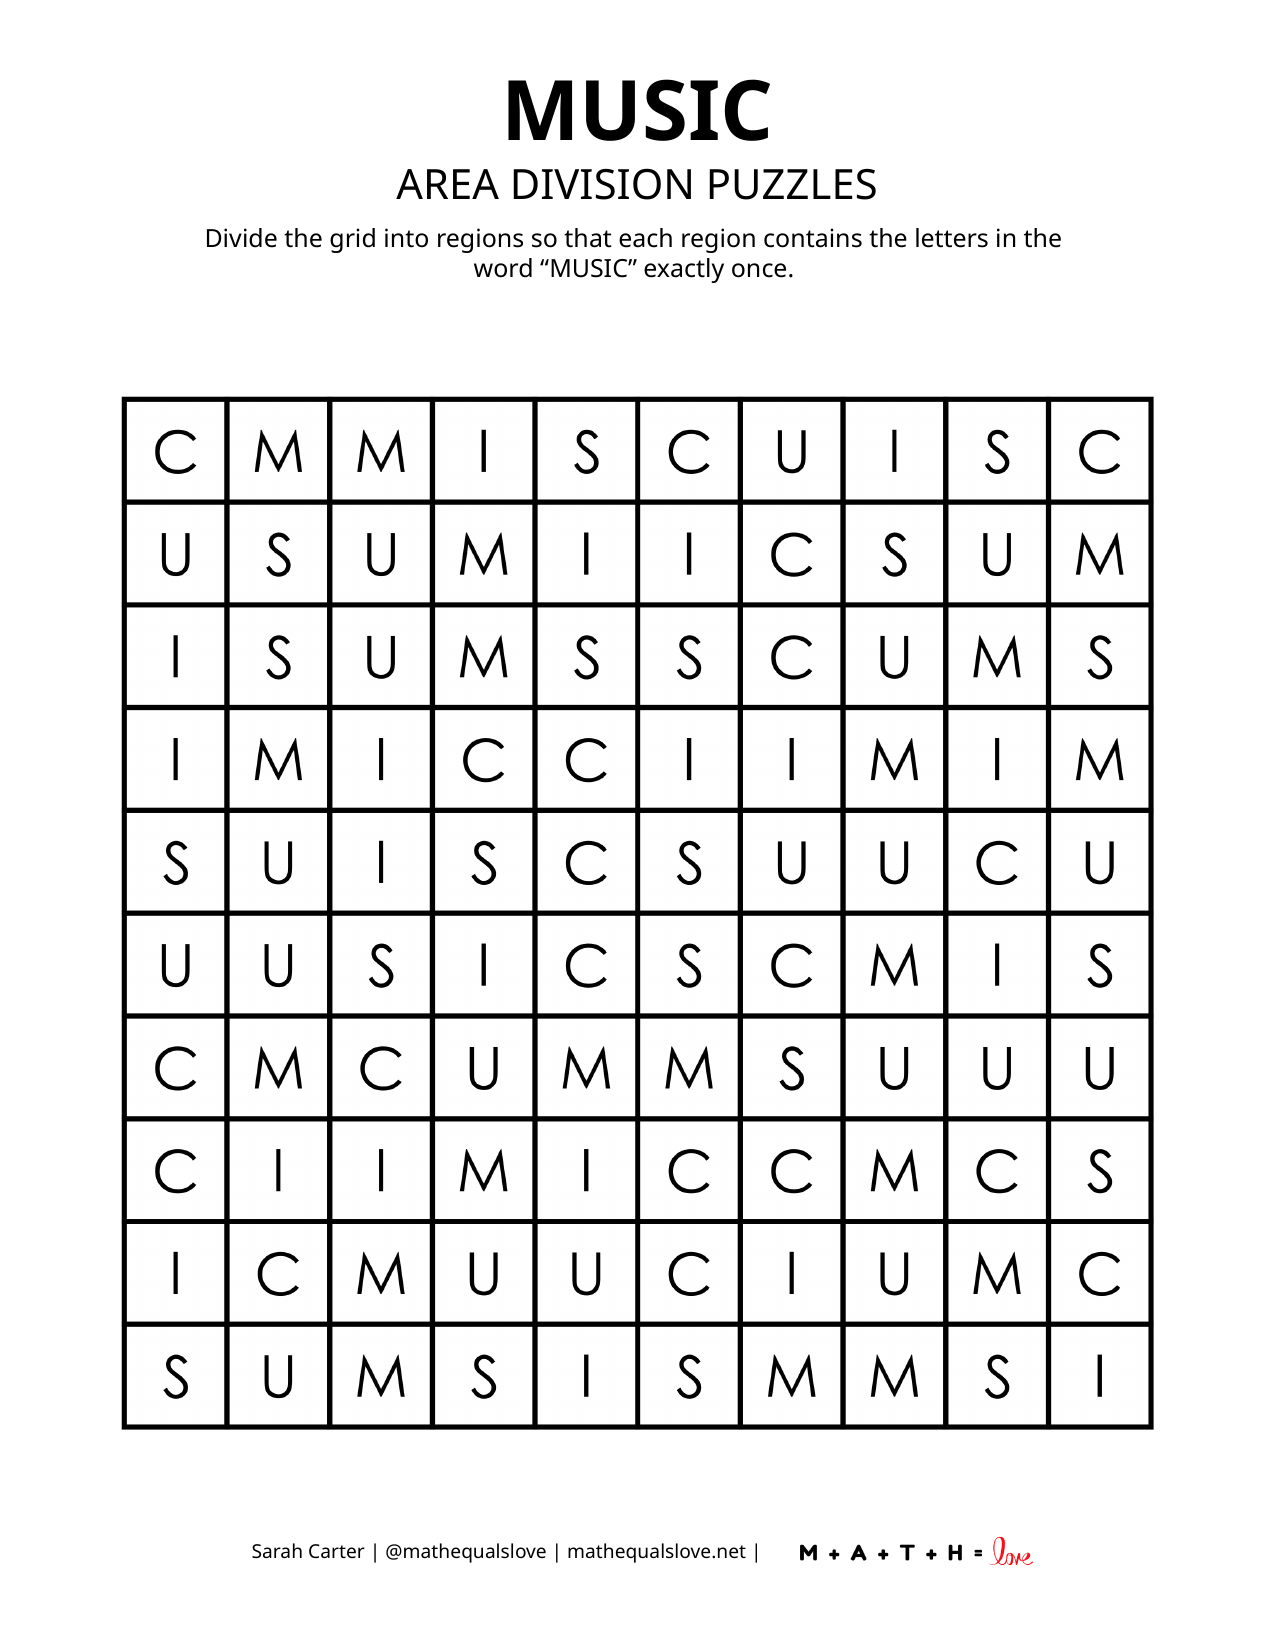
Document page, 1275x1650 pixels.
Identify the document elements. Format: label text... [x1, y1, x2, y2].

picture [118, 394, 1156, 1432]
text_box MUSIC AREA DIVISION PUZZLES [77, 50, 1198, 214]
text_box Sarah Carter | @mathequalslove | mathequalslove.net | [236, 1532, 1071, 1570]
text_box Divide the grid into regions so that each region contains the letters in the word “MUSIC” exactly once. [0, 214, 1275, 290]
picture [790, 1534, 1039, 1569]
